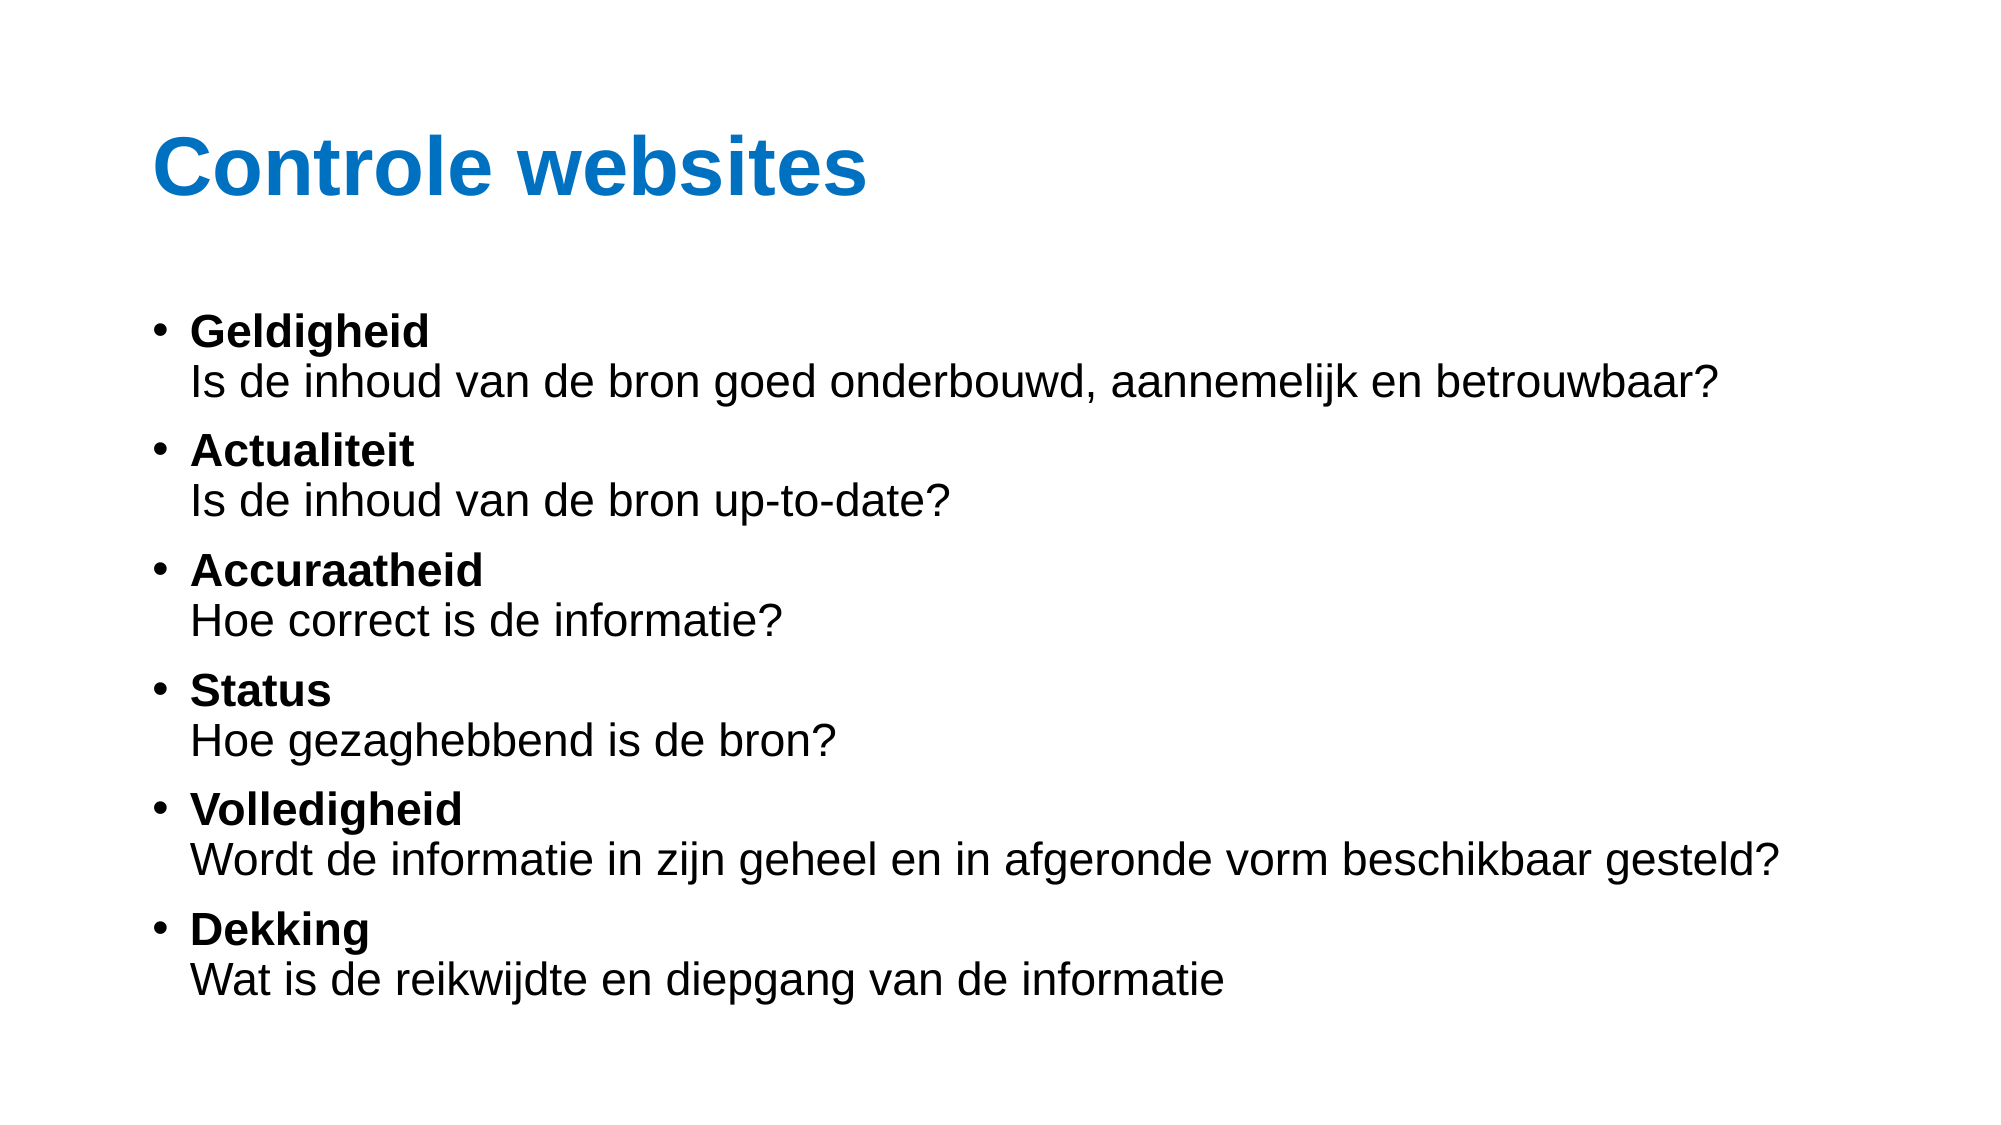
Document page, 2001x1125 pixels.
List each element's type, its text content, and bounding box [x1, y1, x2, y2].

list Geldigheid Is de inhoud van de bron goed onderbouwd, aannemelijk en betrouwbaar? Actualiteit Is de inhoud van de bron up-to-date? Accuraatheid Hoe correct is de informatie? Status Hoe gezaghebbend is de bron? Volledigheid Wordt de informatie in zijn geheel en in afgeronde vorm beschikbaar gesteld? Dekking Wat is de reikwijdte en diepgang van de informatie [137, 299, 1863, 1014]
title Controle websites [137, 59, 1863, 278]
